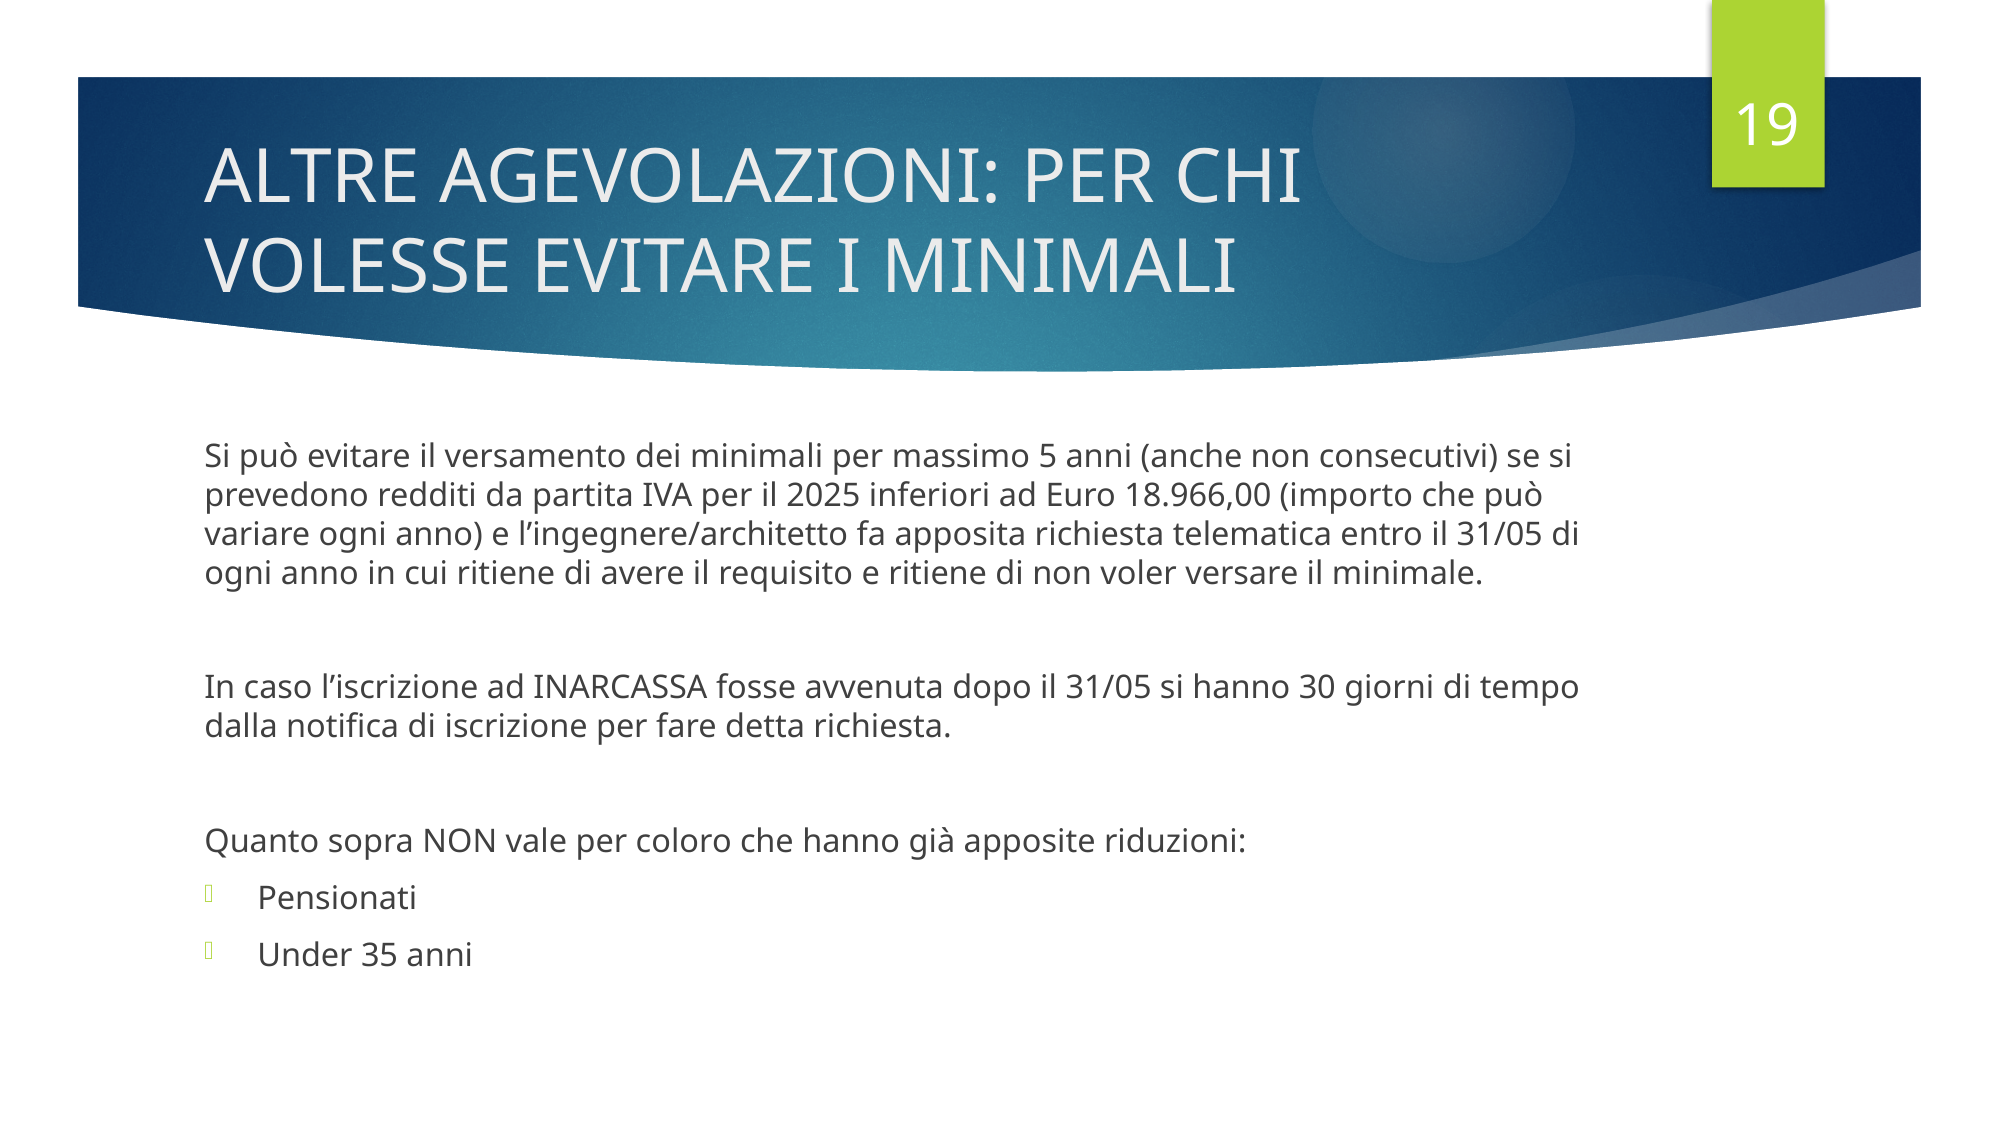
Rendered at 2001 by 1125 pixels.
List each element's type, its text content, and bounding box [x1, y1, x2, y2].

title ALTRE AGEVOLAZIONI: PER CHI VOLESSE EVITARE I MINIMALI [189, 159, 1627, 276]
list Si può evitare il versamento dei minimali per massimo 5 anni (anche non consecutivi) se si prevedono redditi da partita IVA per il 2025 inferiori ad Euro 18.966,00 (importo che può variare ogni anno) e l’ingegnere/architetto fa apposita richiesta telematica entro il 31/05 di ogni anno in cui ritiene di avere il requisito e ritiene di non voler versare il minimale. In caso l’iscrizione ad INARCASSA fosse avvenuta dopo il 31/05 si hanno 30 giorni di tempo dalla notifica di iscrizione per fare detta richiesta. Quanto sopra NON vale per coloro che hanno già apposite riduzioni: Pensionati Under 35 anni [189, 427, 1627, 988]
slide_number 19 [1698, 48, 1836, 175]
